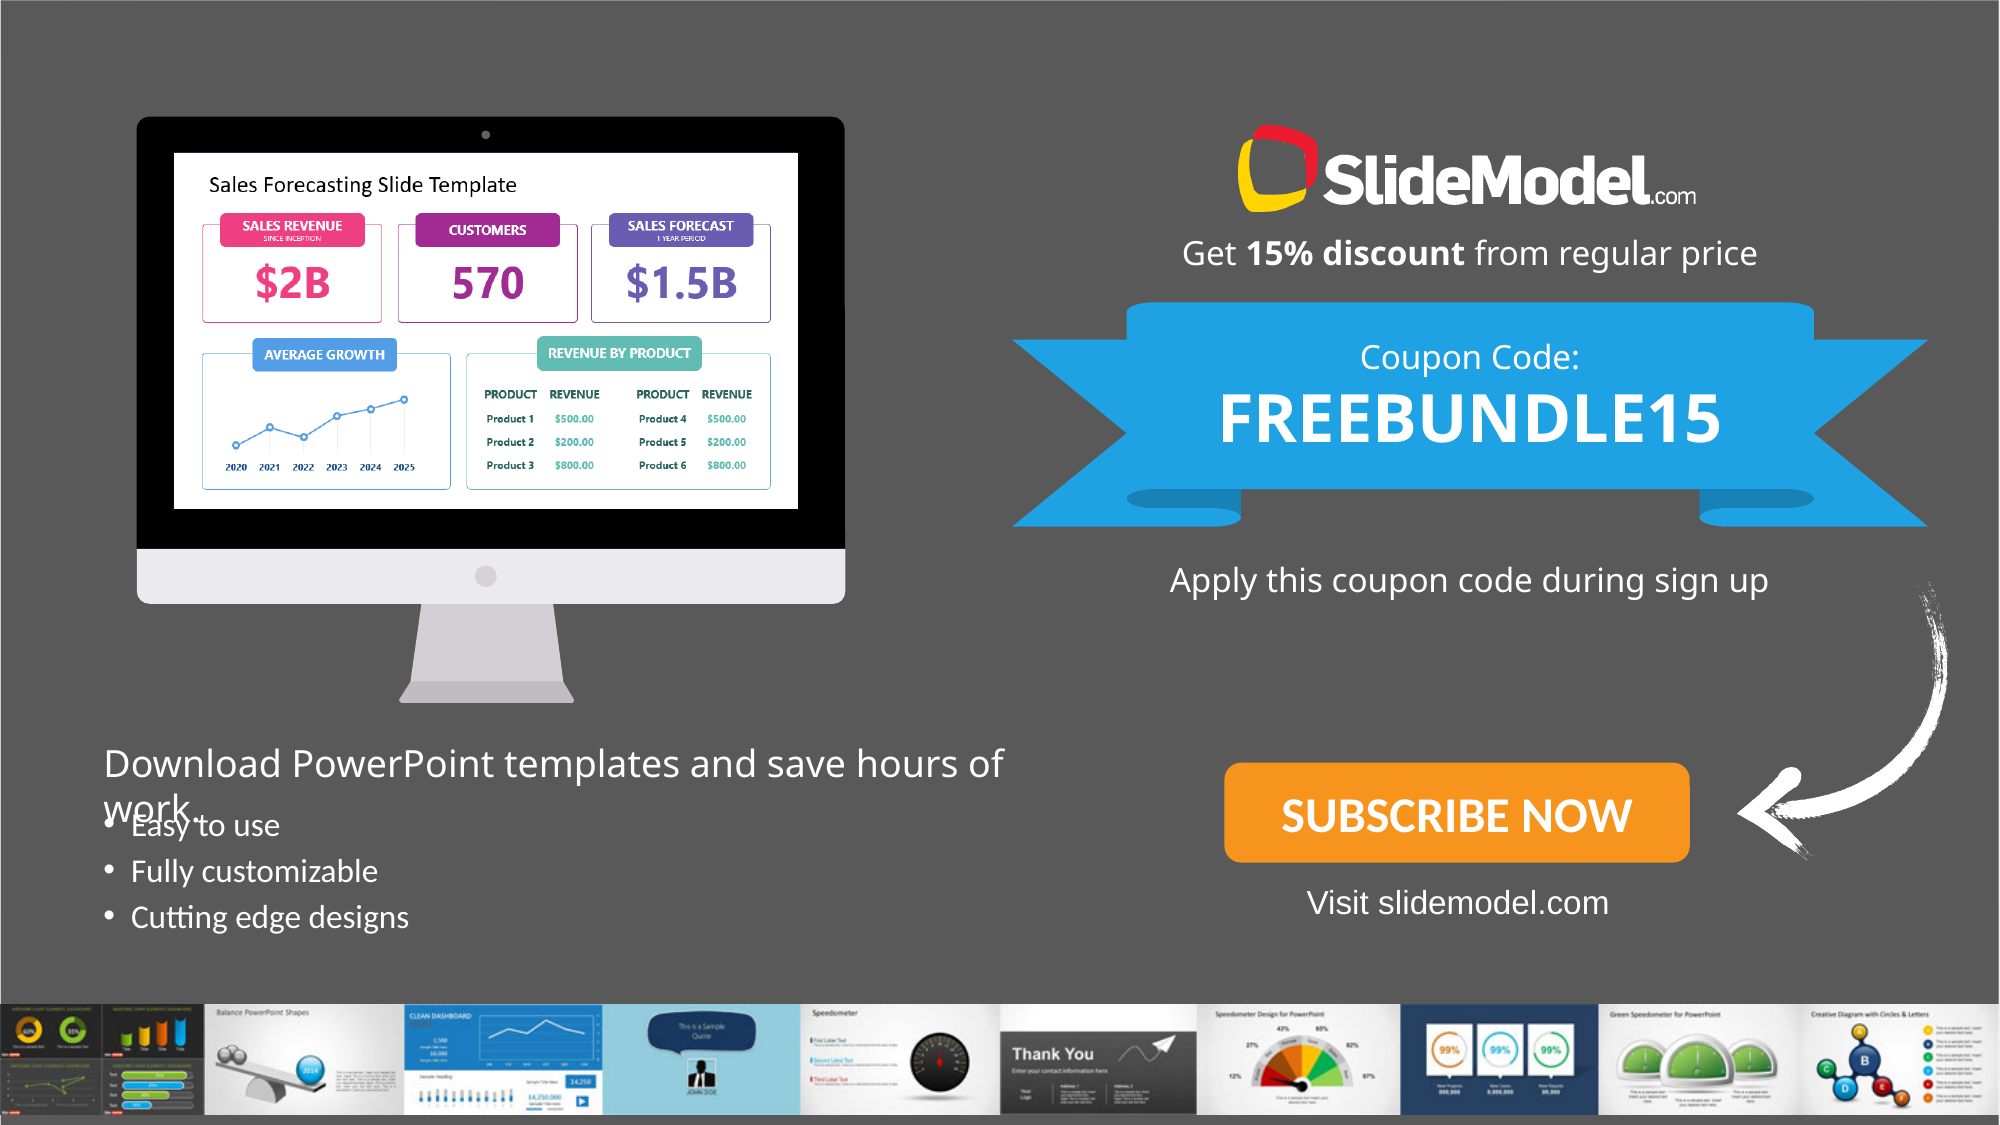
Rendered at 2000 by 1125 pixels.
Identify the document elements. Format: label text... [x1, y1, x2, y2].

text_box [1010, 300, 1931, 529]
picture [1237, 125, 1696, 213]
text_box [0, 0, 2000, 1003]
text_box [1928, 587, 1937, 601]
text_box Easy to use Fully customizable Cutting edge designs [88, 838, 863, 943]
text_box Get 15% discount from regular price [1058, 225, 1883, 280]
text_box Apply this coupon code during sign up [1129, 551, 1811, 607]
text_box Coupon Code: FREEBUNDLE15 [1173, 328, 1768, 464]
text_box Visit slidemodel.com [1247, 874, 1669, 928]
picture [173, 153, 798, 509]
text_box Download PowerPoint templates and save hours of work. [88, 732, 1059, 838]
text_box [1736, 594, 1949, 861]
picture [0, 1003, 1999, 1116]
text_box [136, 116, 846, 704]
text_box SUBSCRIBE NOW [1222, 760, 1692, 865]
